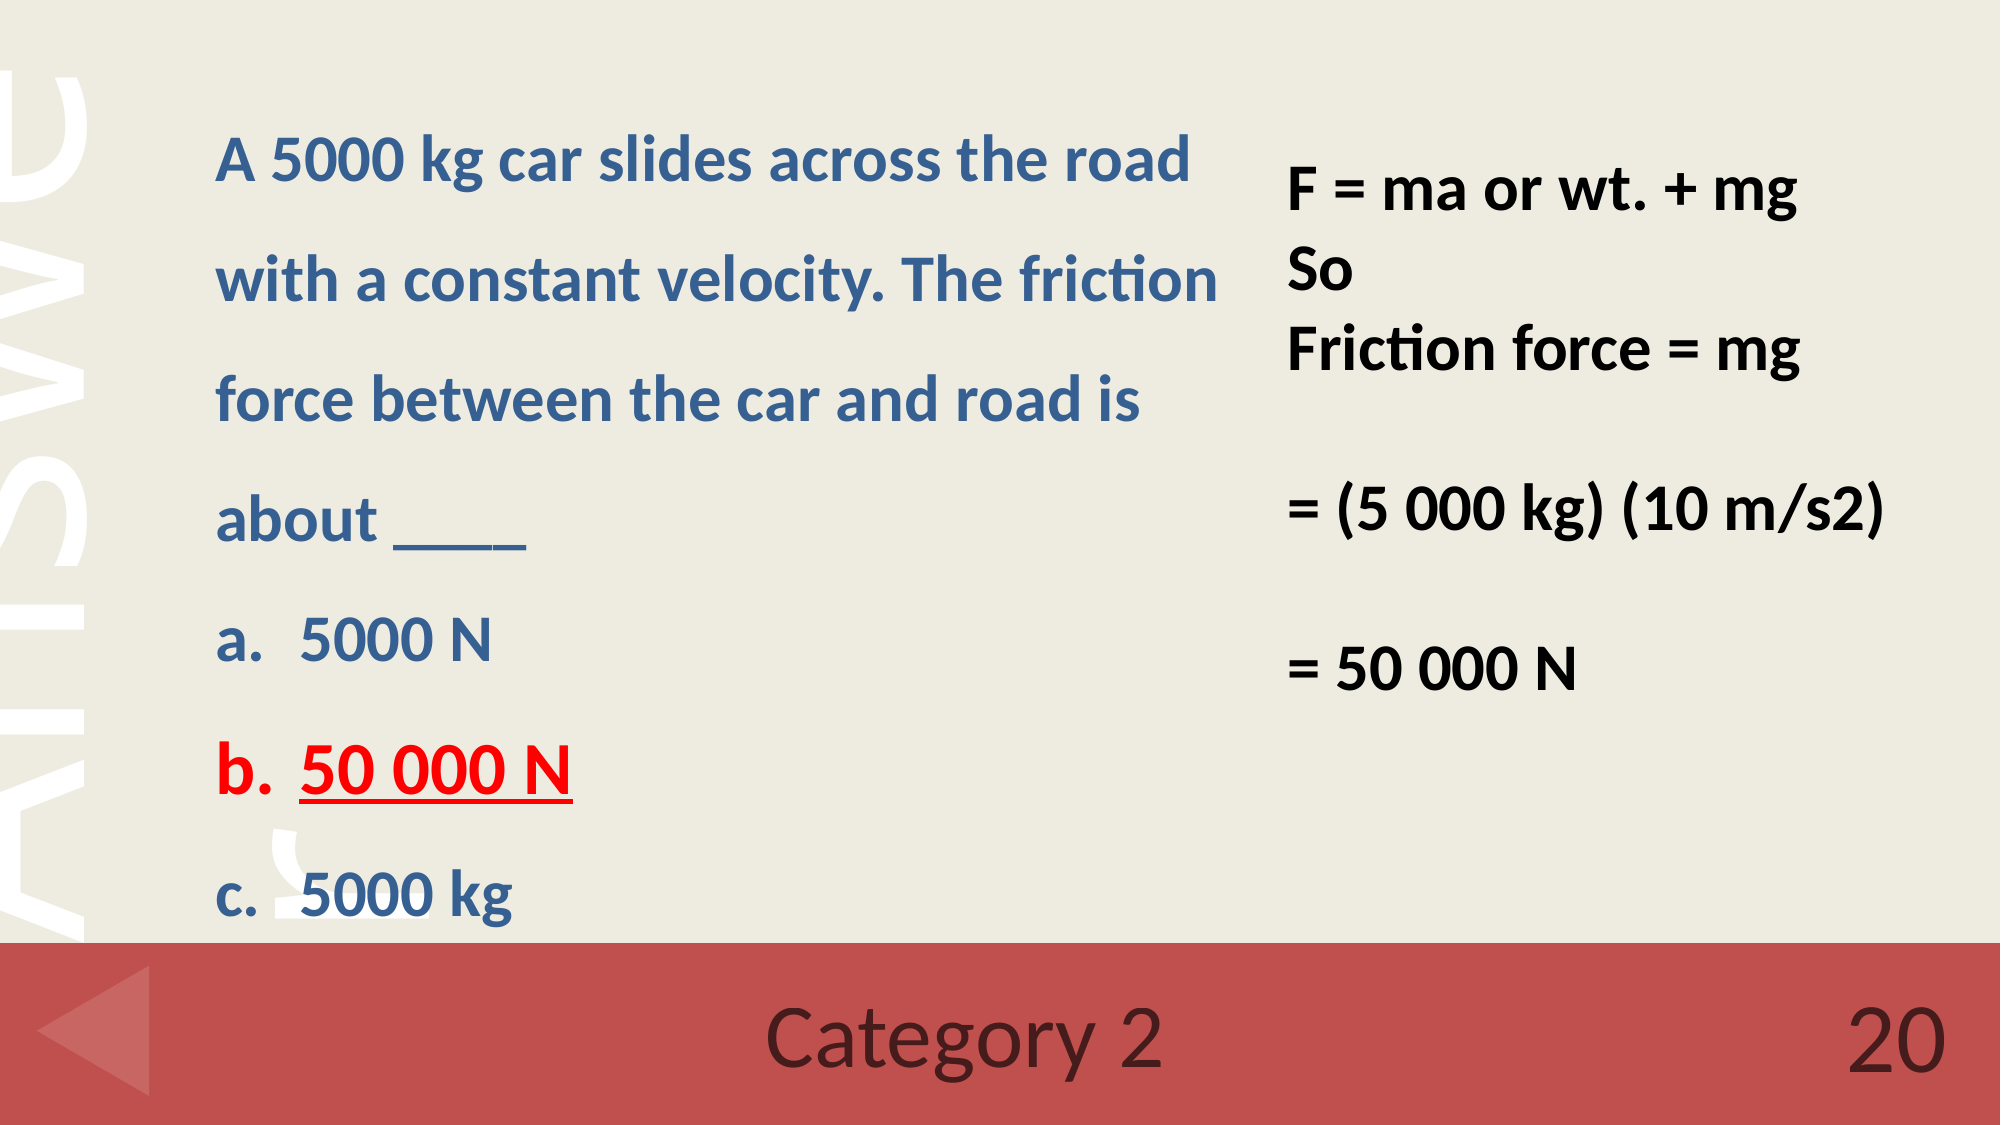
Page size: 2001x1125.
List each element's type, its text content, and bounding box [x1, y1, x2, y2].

text_box F = ma or wt. + mg So Friction force = mg = (5 000 kg) (10 m/s2) = 50 000 N [1272, 136, 2000, 791]
list 20 [1866, 967, 1963, 1097]
title Category 2 [65, 937, 1866, 1125]
list A 5000 kg car slides across the road with a constant velocity. The friction force between the car and road is about ____ 5000 N 50 000 N 5000 kg [200, 63, 1300, 937]
